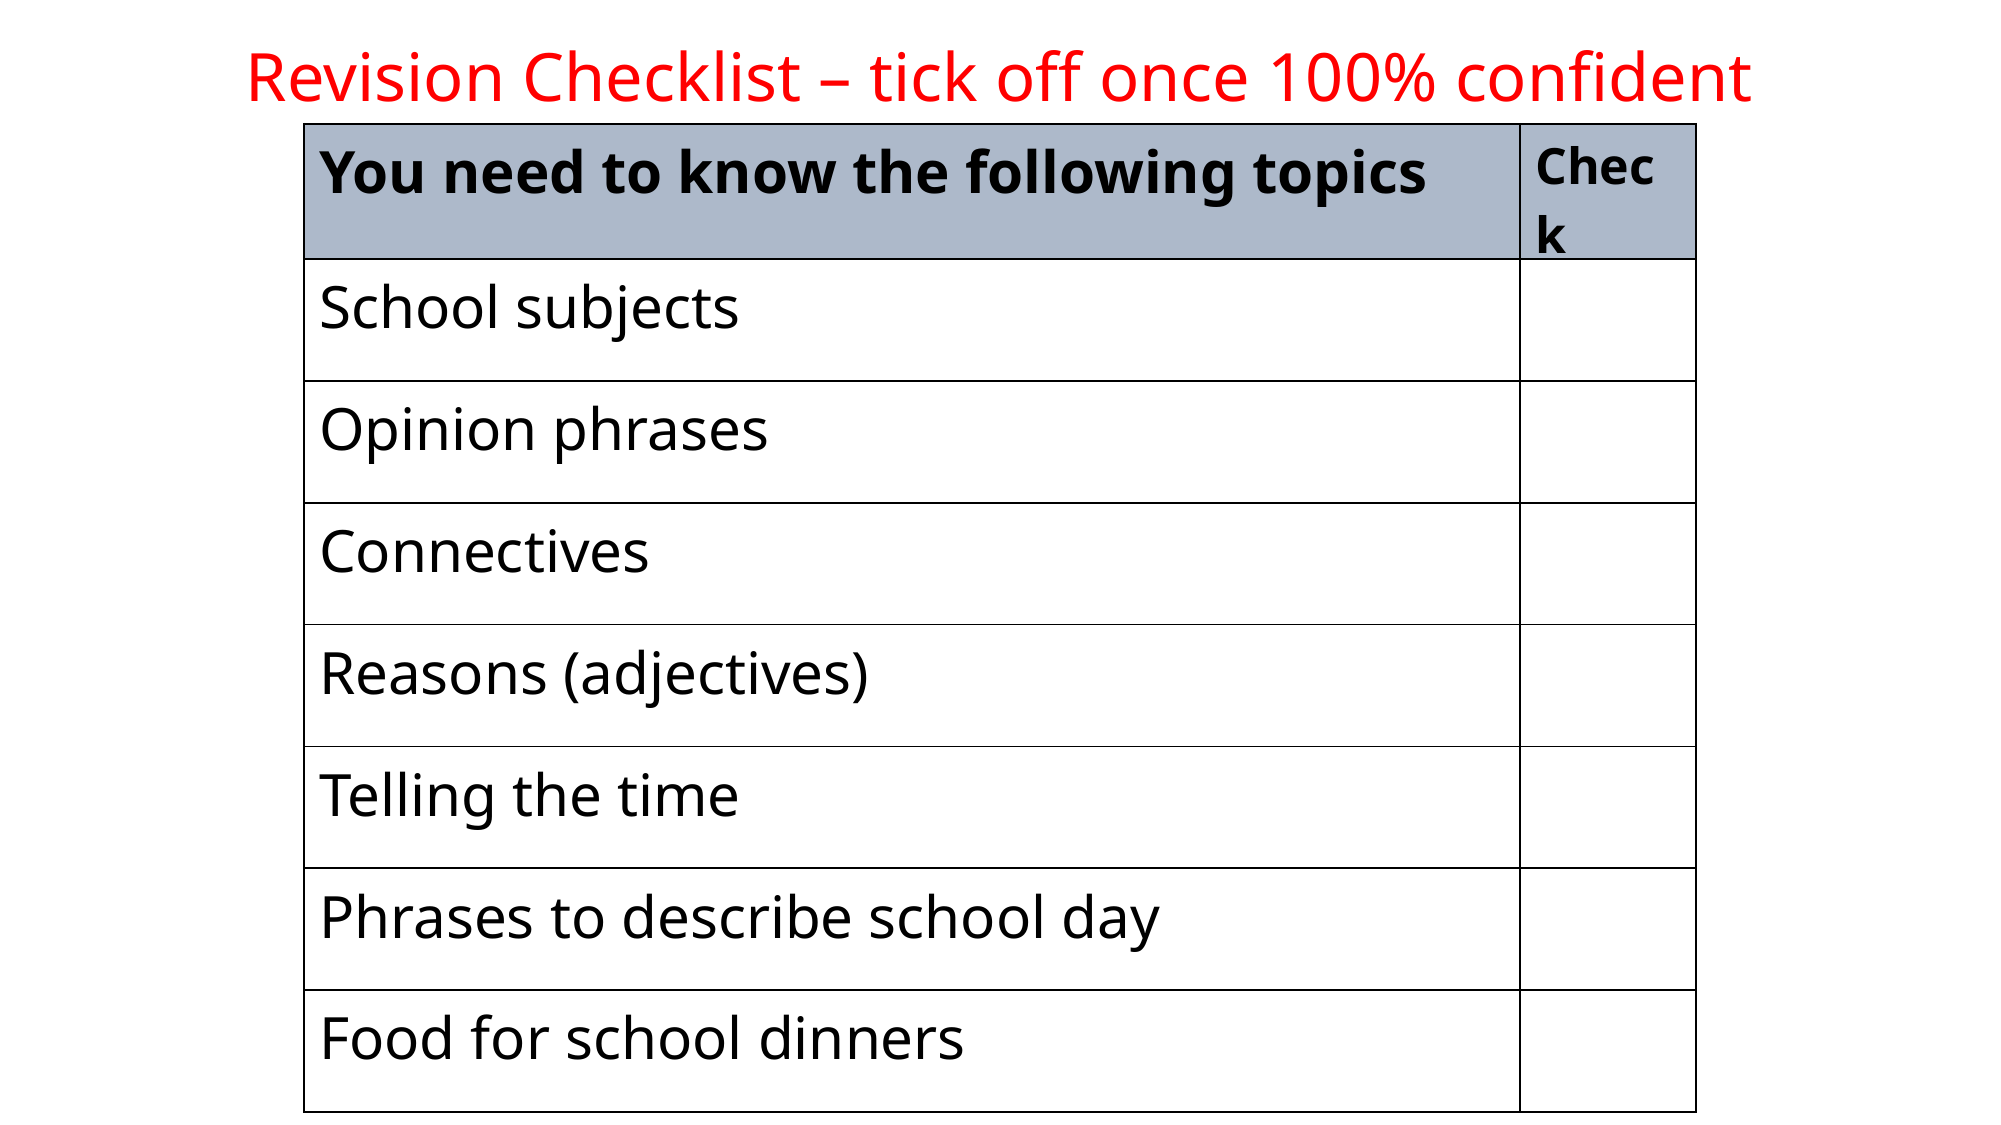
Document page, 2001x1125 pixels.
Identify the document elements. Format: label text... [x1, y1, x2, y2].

table_cell School subjects [305, 260, 1519, 380]
table_cell Reasons (adjectives) [305, 625, 1519, 746]
table_cell [1521, 869, 1695, 989]
table_header Check [1521, 125, 1695, 258]
table_cell [1521, 747, 1695, 867]
table_cell Telling the time [305, 747, 1519, 867]
table_header You need to know the following topics [305, 125, 1519, 258]
table_cell Phrases to describe school day [305, 869, 1519, 989]
table_cell [1521, 260, 1695, 380]
table_cell Food for school dinners [305, 991, 1519, 1111]
table_cell Opinion phrases [305, 382, 1519, 502]
table_cell [1521, 625, 1695, 746]
table_cell Connectives [305, 504, 1519, 624]
table_cell [1521, 504, 1695, 624]
table_cell [1521, 991, 1695, 1111]
table_cell [1521, 382, 1695, 502]
text_box Revision Checklist – tick off once 100% confident [169, 27, 1831, 123]
